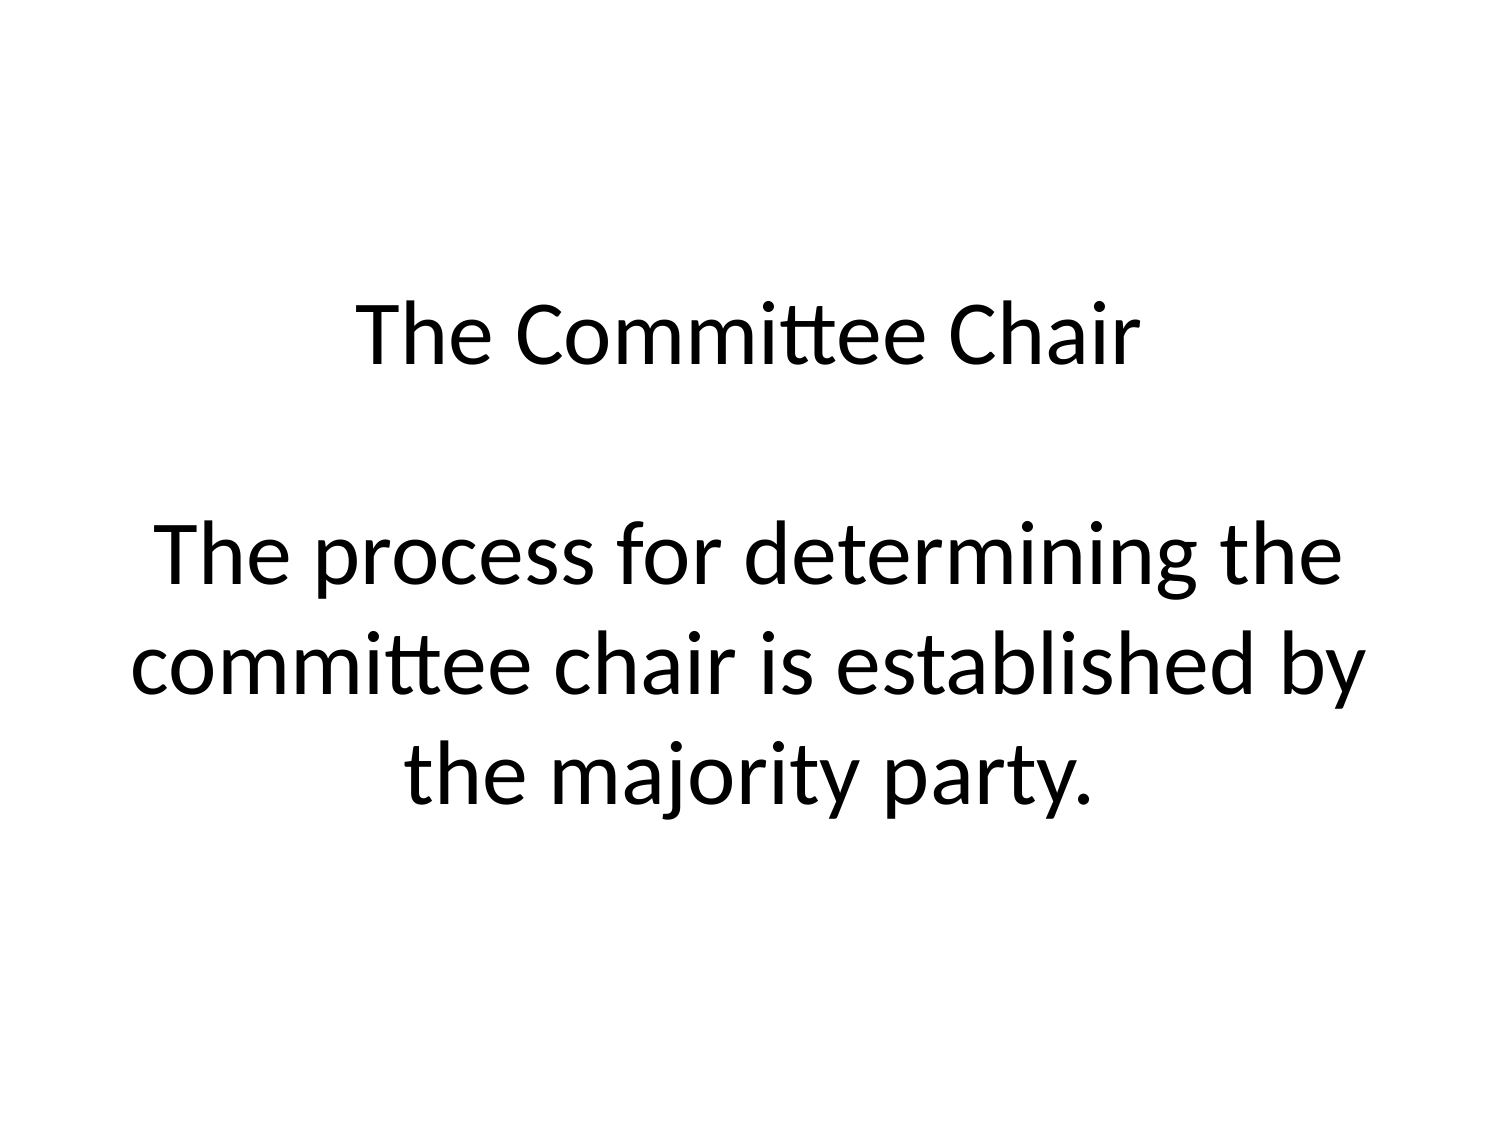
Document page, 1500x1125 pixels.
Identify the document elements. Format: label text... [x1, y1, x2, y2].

title The Committee Chair The process for determining the committee chair is established by the majority party. [74, 44, 1426, 1051]
